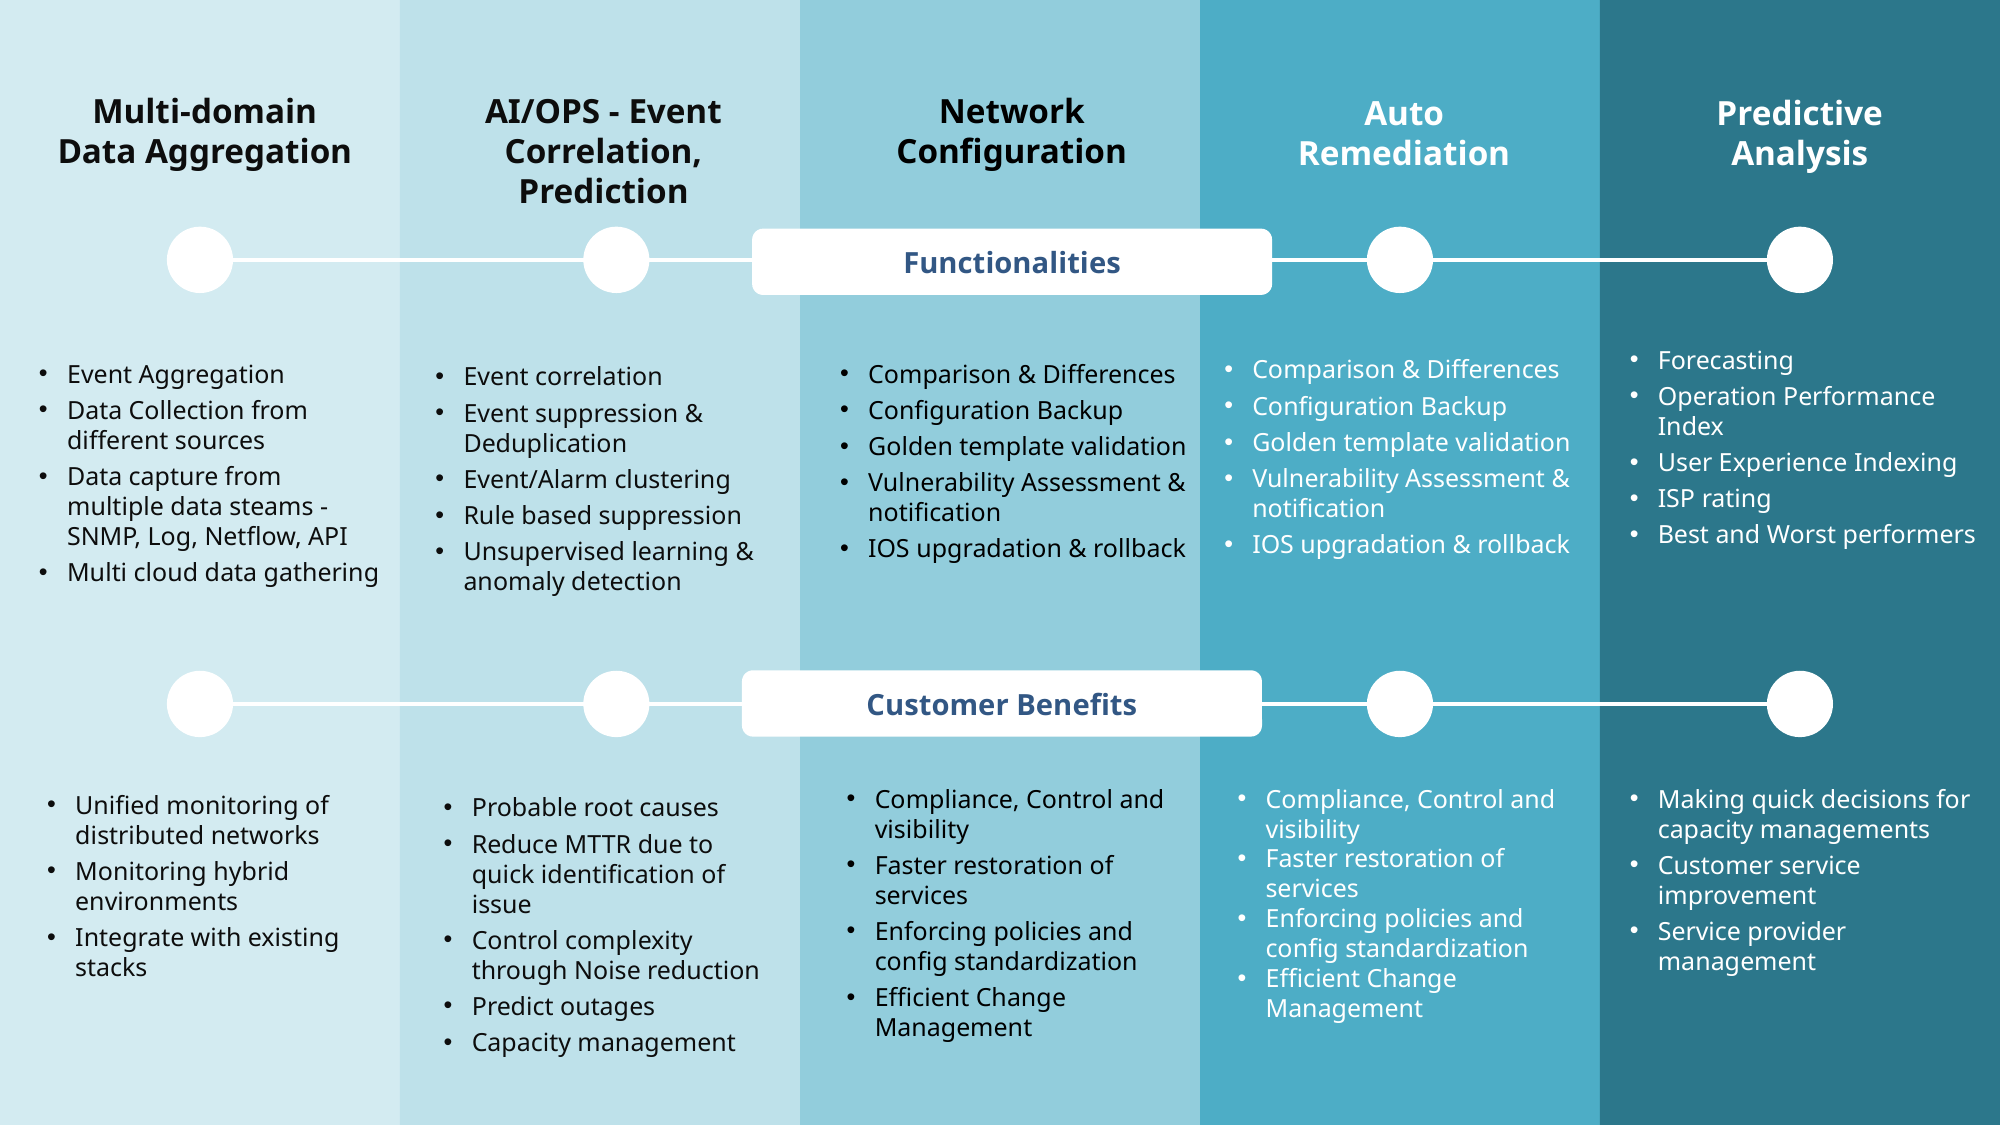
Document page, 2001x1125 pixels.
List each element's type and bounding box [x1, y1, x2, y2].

text_box [0, 0, 2000, 1125]
